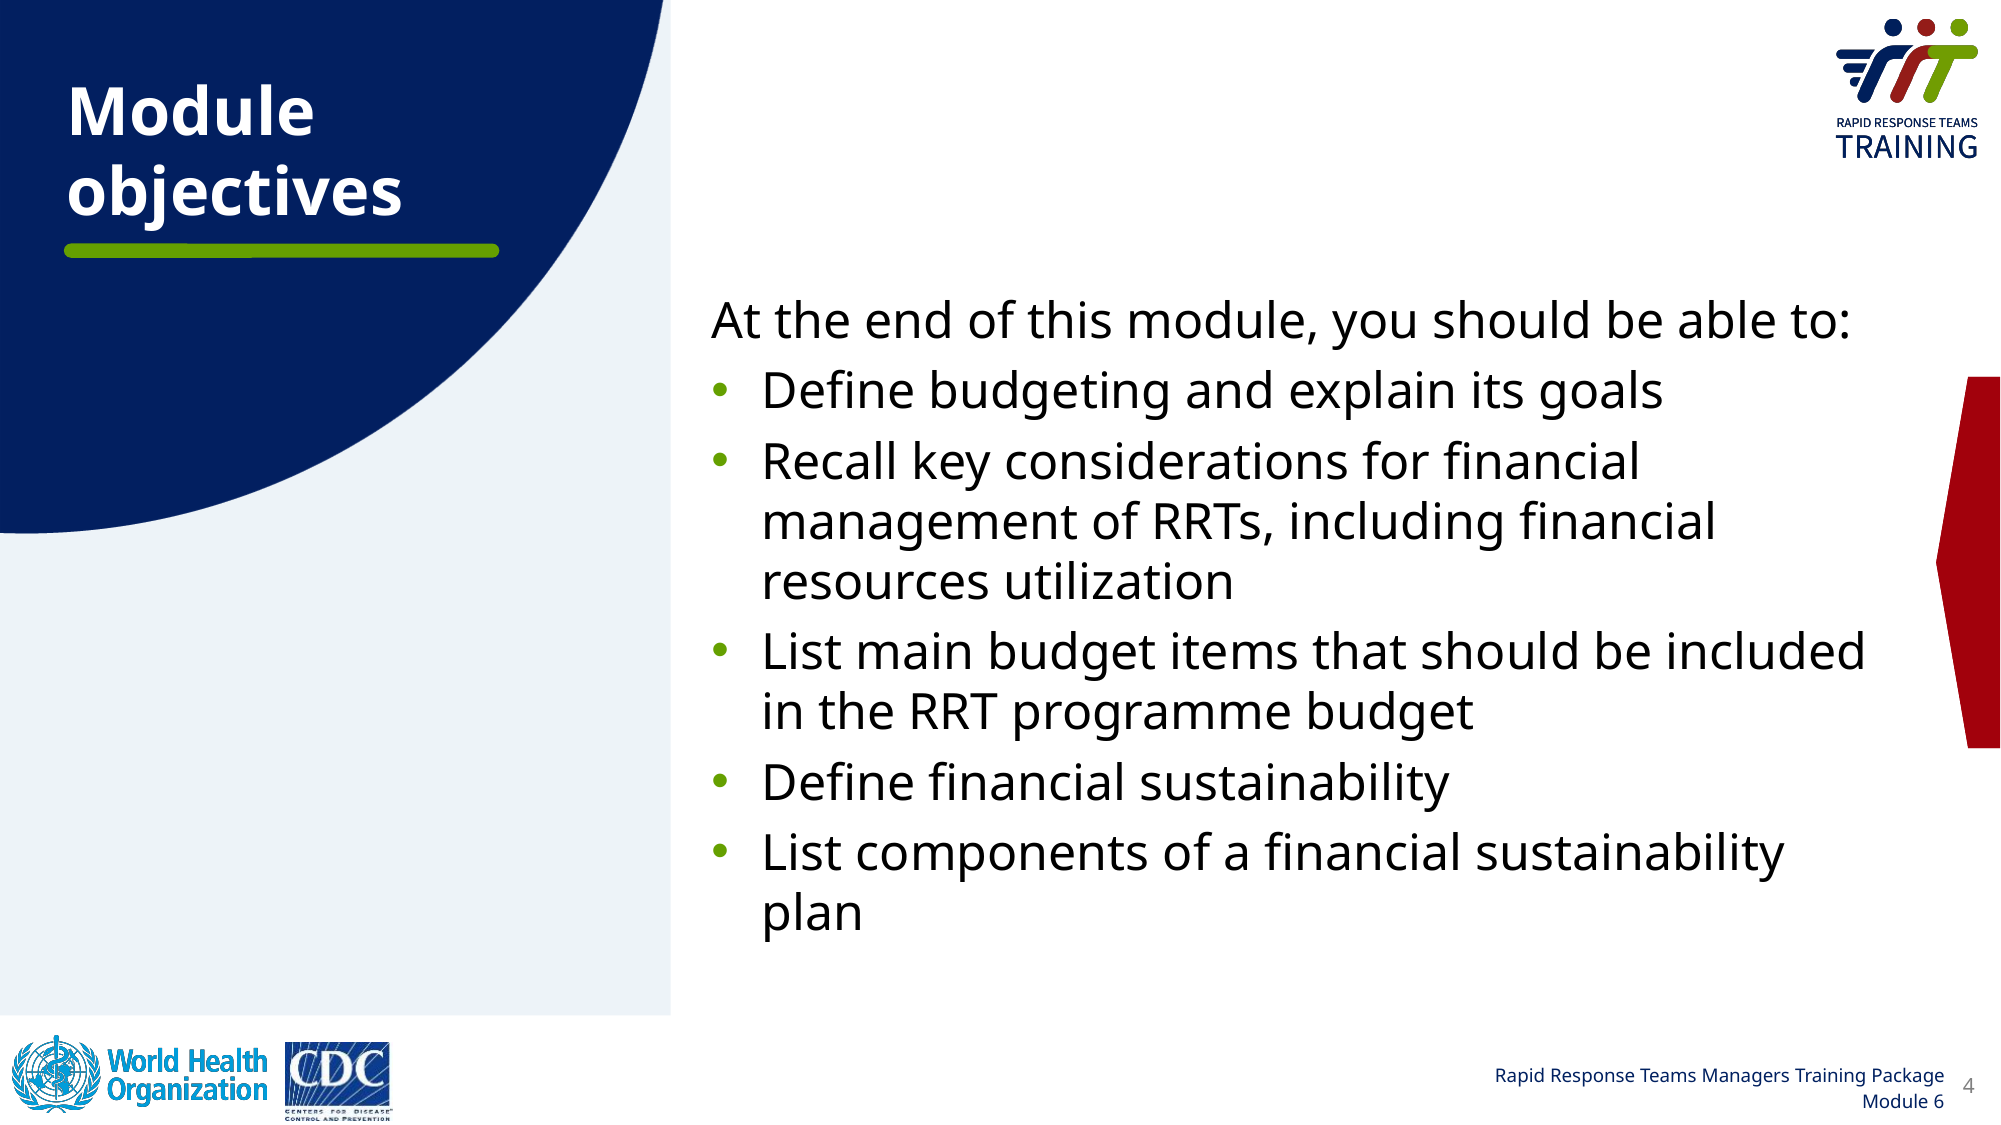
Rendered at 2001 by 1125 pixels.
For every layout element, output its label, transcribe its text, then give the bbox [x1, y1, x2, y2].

slide_number 4 [1948, 1065, 1995, 1118]
picture [46, 1056, 54, 1062]
text_box At the end of this module, you should be able to: Define budgeting and explain its goals Recall key considerations for financial management of RRTs, including financial resources utilization List main budget items that should be included in the RRT programme budget Define financial sustainability List components of a financial sustainability plan [703, 280, 1880, 948]
picture [24, 1054, 36, 1087]
picture [12, 1083, 48, 1113]
picture [34, 1054, 43, 1078]
picture [285, 1042, 393, 1121]
picture [22, 1062, 26, 1077]
text_box [1936, 376, 2000, 749]
picture [40, 1062, 47, 1070]
picture [12, 1035, 54, 1068]
picture [0, 0, 670, 538]
picture [71, 1053, 90, 1091]
picture [59, 1035, 267, 1113]
text_box Module objectives [59, 61, 531, 237]
picture [30, 1083, 37, 1091]
picture [1835, 19, 1978, 167]
picture [36, 1088, 78, 1105]
picture [50, 1108, 62, 1113]
